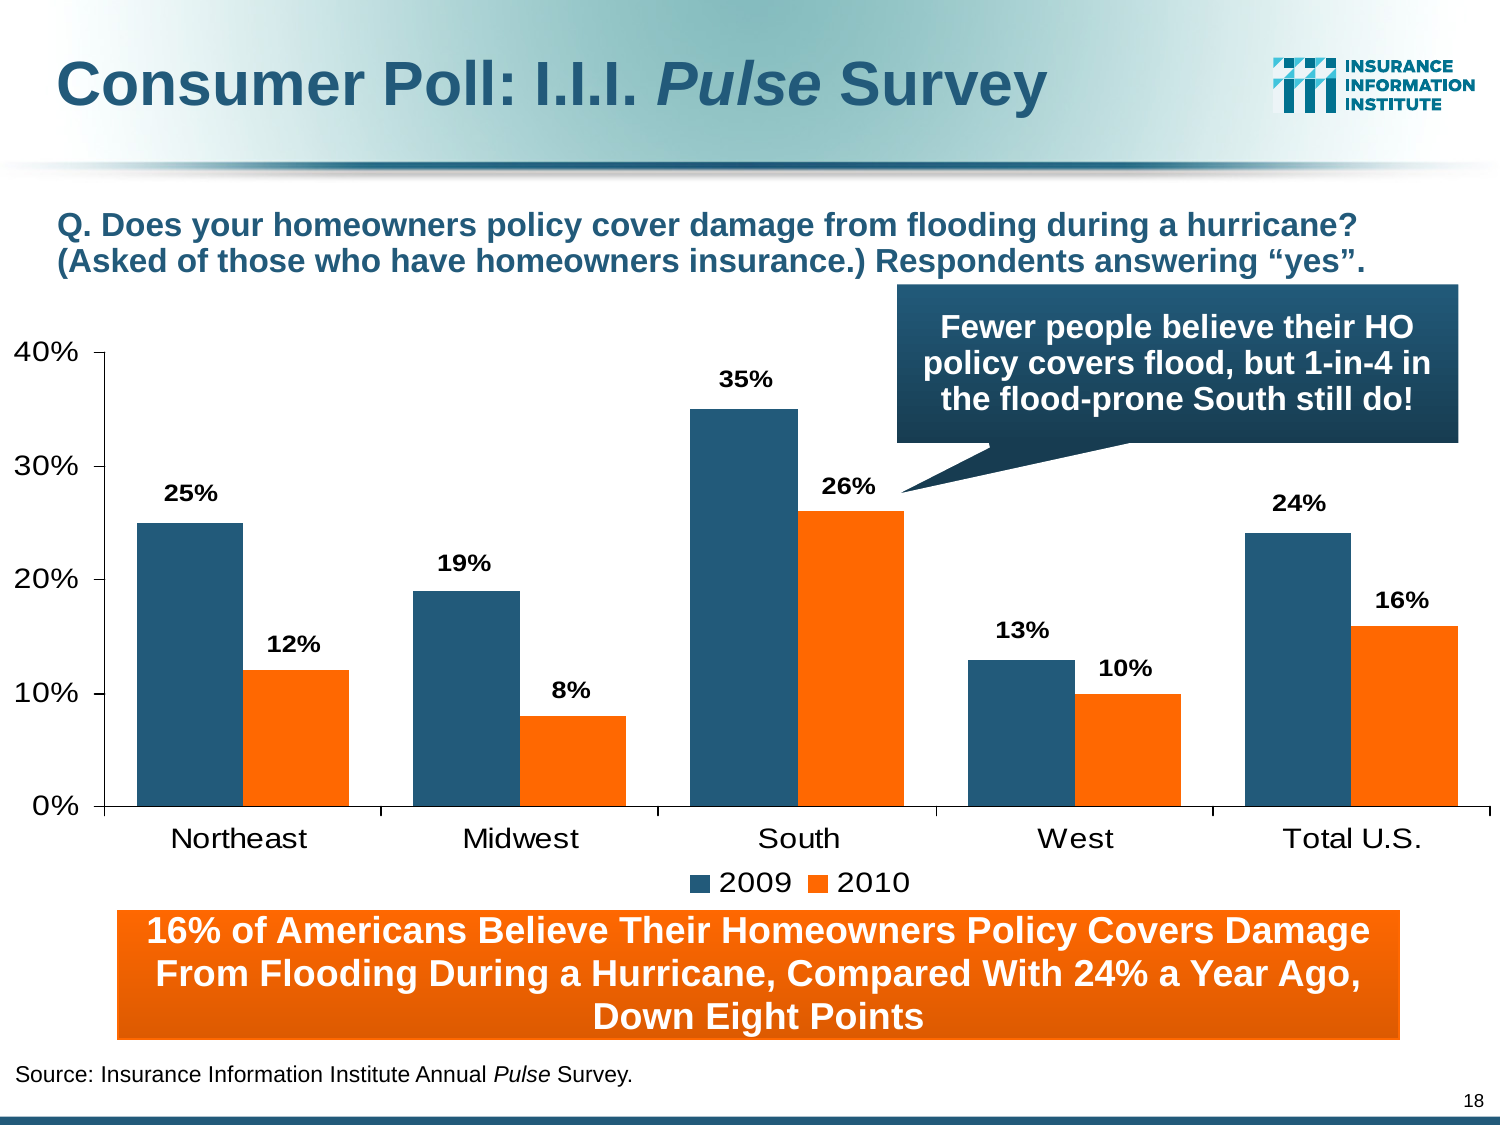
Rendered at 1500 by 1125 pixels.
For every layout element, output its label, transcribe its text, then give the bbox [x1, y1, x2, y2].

text_box Q. Does your homeowners policy cover damage from flooding during a hurricane? (Asked of those who have homeowners insurance.) Respondents answering “yes”. [56, 207, 1406, 280]
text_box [0, 290, 1500, 908]
text_box Source: Insurance Information Institute Annual Pulse Survey. [0, 1056, 731, 1101]
text_box Fewer people believe their HO policy covers flood, but 1-in-4 in the flood-prone South still do! [894, 282, 1461, 288]
text_box 16% of Americans Believe Their Homeowners Policy Covers Damage From Flooding During a Hurricane, Compared With 24% a Year Ago, Down Eight Points [118, 916, 1399, 1040]
title Consumer Poll: I.I.I. Pulse Survey [48, 14, 1264, 157]
text_box 18 [1410, 1091, 1485, 1111]
picture [0, 0, 1500, 189]
